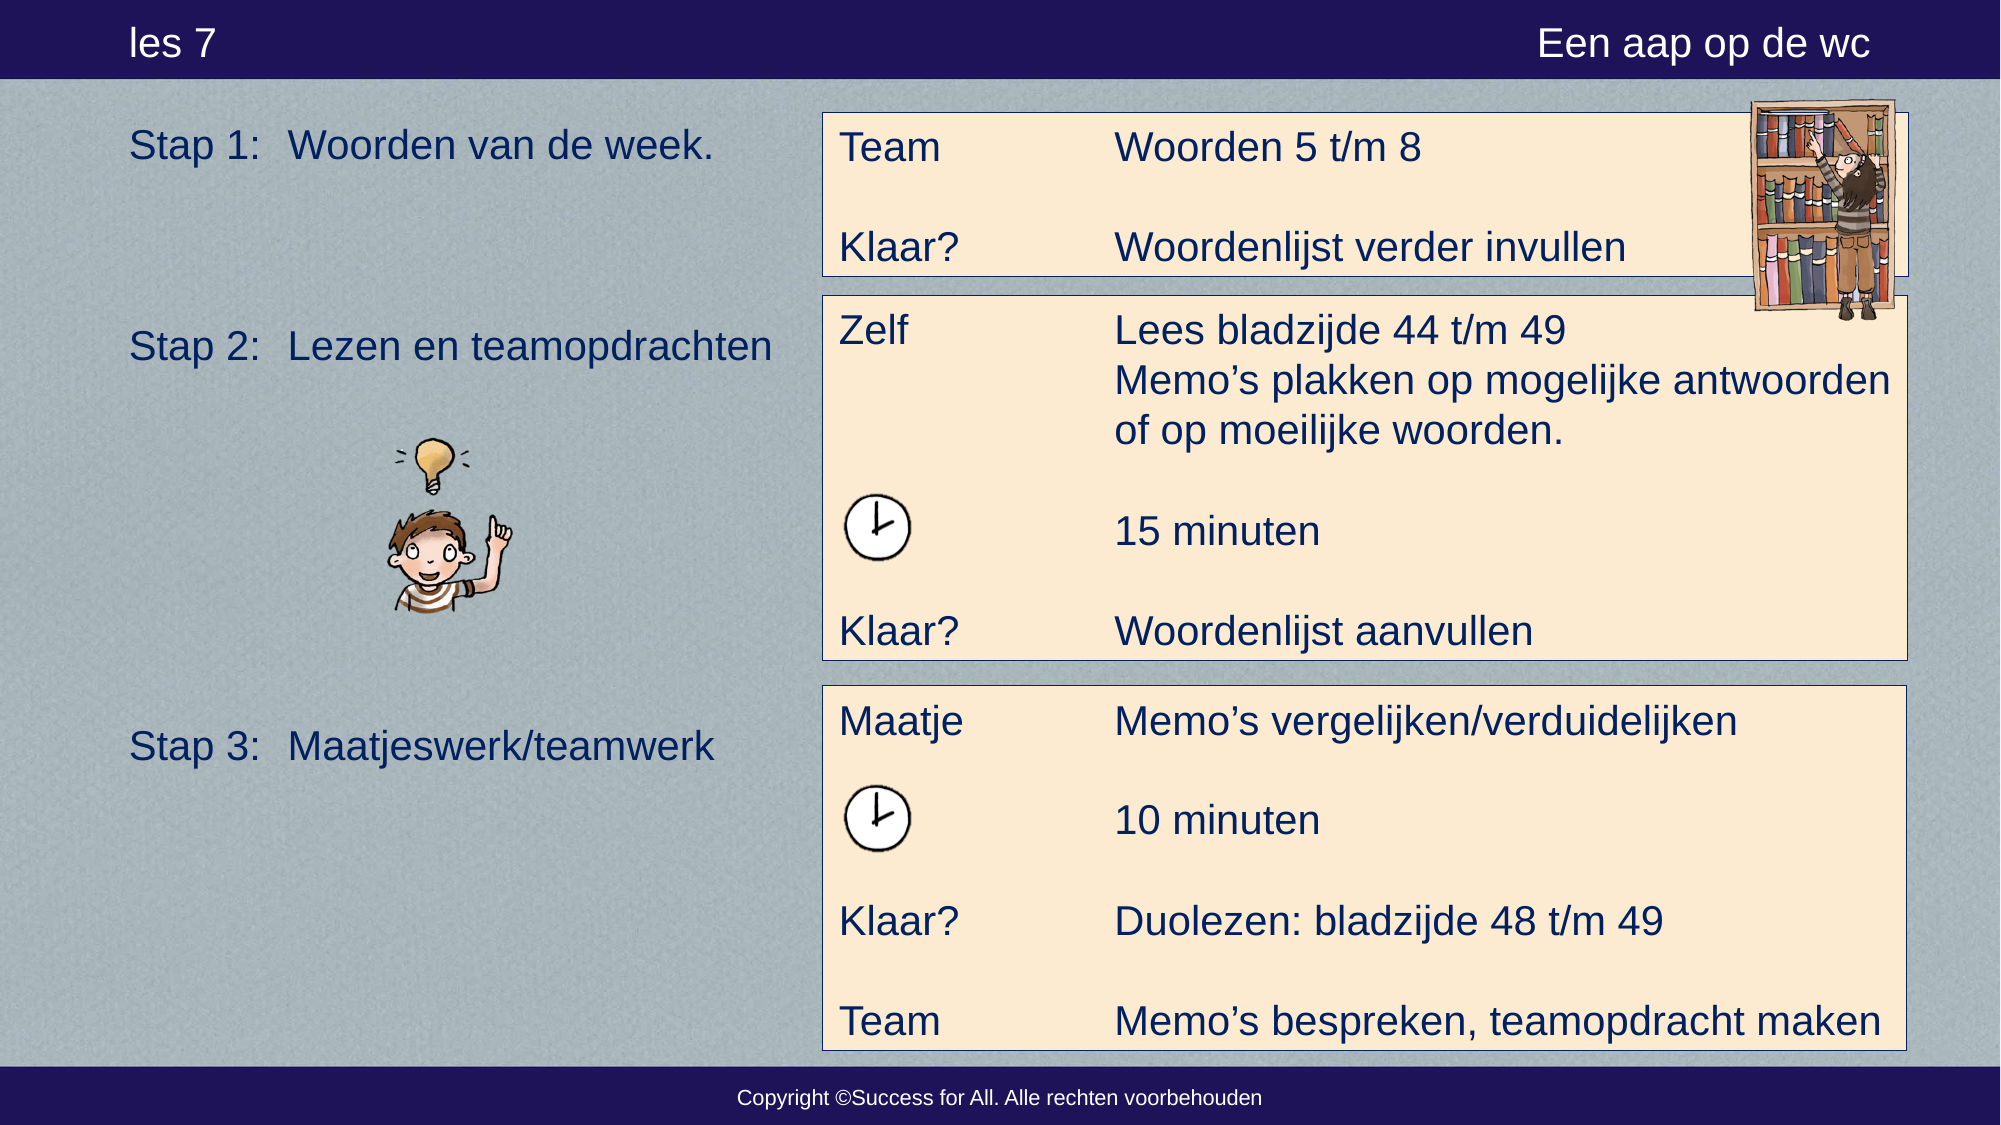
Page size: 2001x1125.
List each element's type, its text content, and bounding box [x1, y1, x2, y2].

text_box Een aap op de wc [999, 8, 1886, 73]
text_box les 7 [114, 8, 354, 73]
text_box Maatje Memo’s vergelijken/verduidelijken 10 minuten Klaar? Duolezen: bladzijde 48 t/m 49 Team Memo’s bespreken, teamopdracht maken [822, 685, 1907, 1051]
text_box Team Woorden 5 t/m 8 Klaar? Woordenlijst verder invullen [822, 112, 1735, 277]
text_box Zelf Lees bladzijde 44 t/m 49 Memo’s plakken op mogelijke antwoorden of op moeilijke woorden. 15 minuten Klaar? Woordenlijst aanvullen [907, 295, 1908, 661]
text_box Stap 1: Woorden van de week. Stap 2: Lezen en teamopdrachten Stap 3: Maatjeswerk/teamwerk [114, 110, 907, 826]
picture [0, 0, 2001, 1125]
text_box Copyright ©Success for All. Alle rechten voorbehouden [0, 1076, 2000, 1125]
